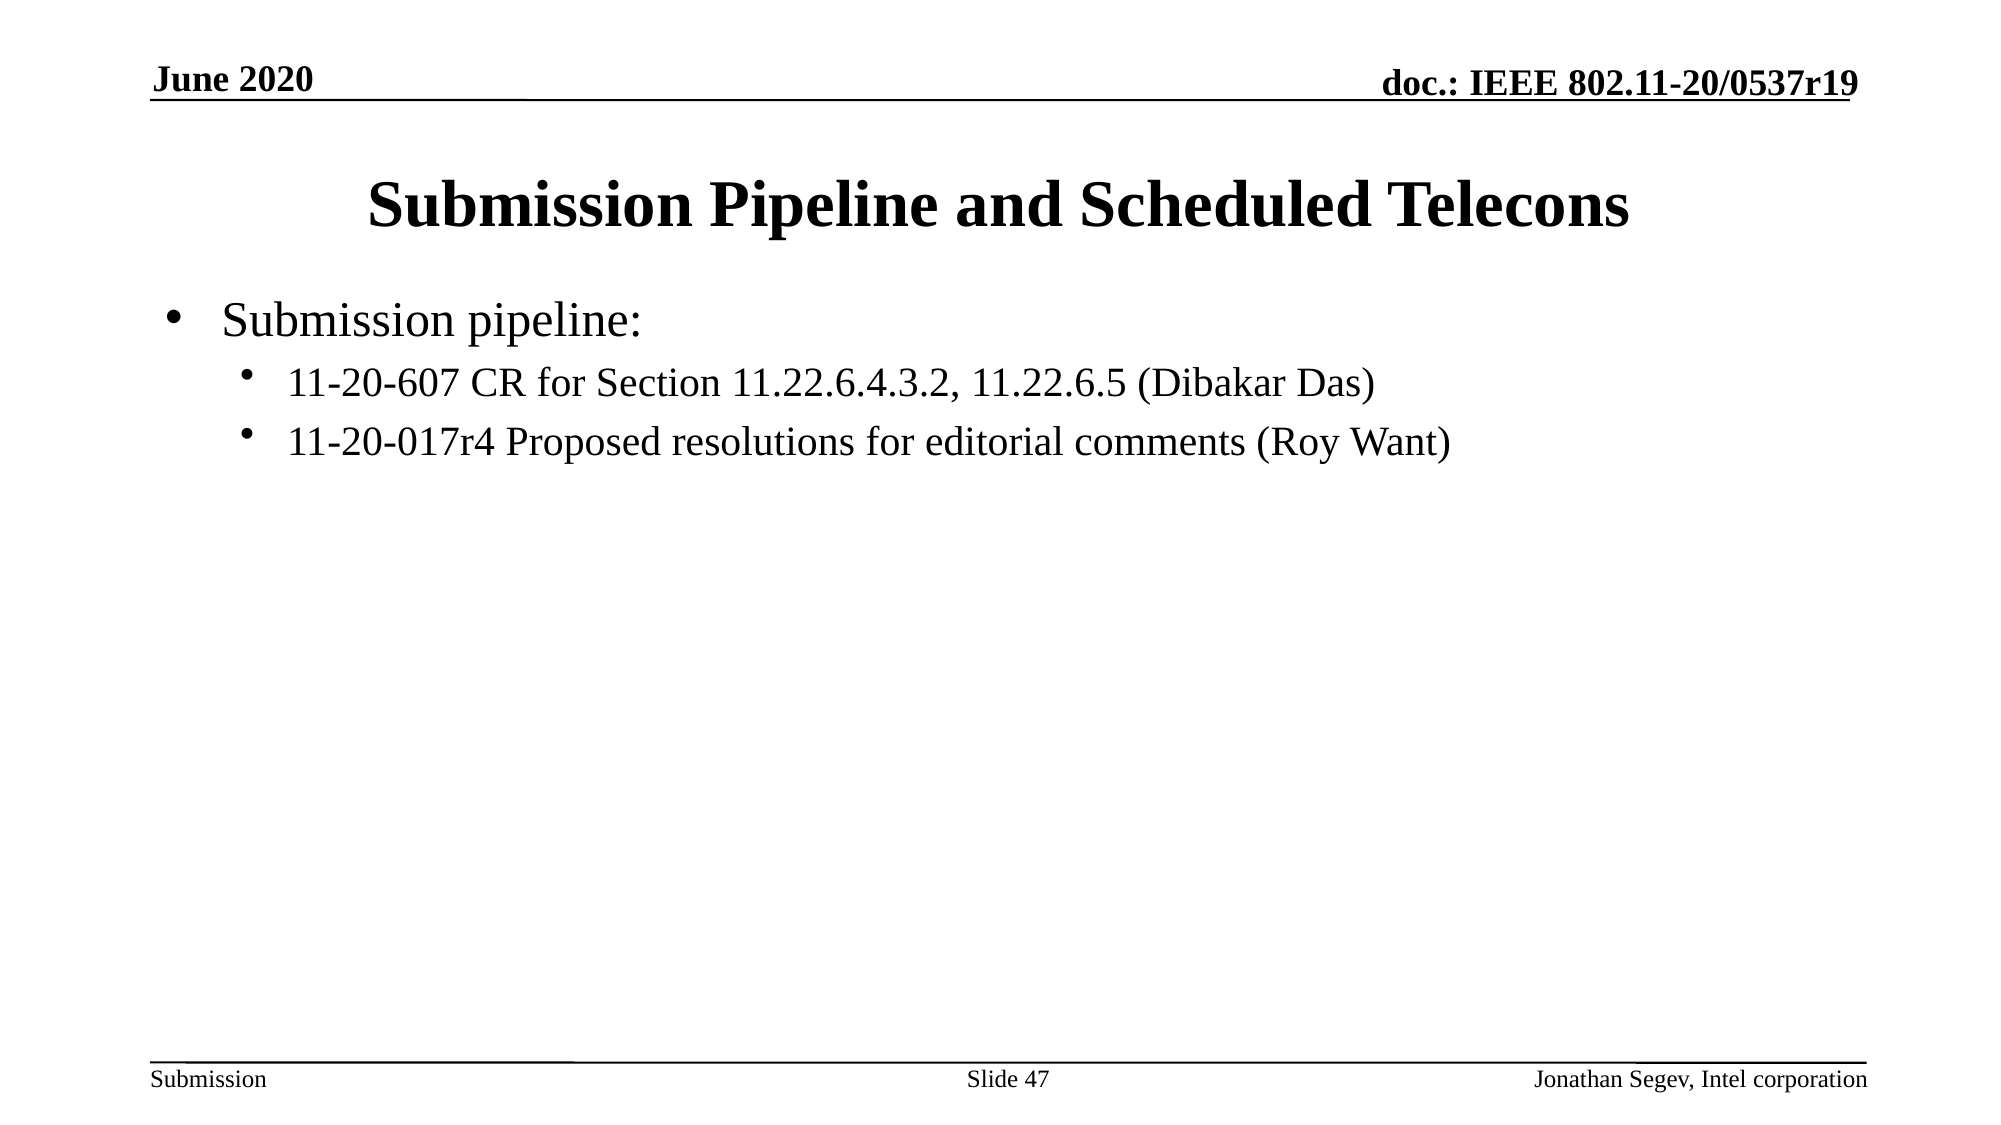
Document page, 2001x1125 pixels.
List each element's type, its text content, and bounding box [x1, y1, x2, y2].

footer Jonathan Segev, Intel corporation [1171, 1061, 1869, 1093]
list Submission pipeline: 11-20-607 CR for Section 11.22.6.4.3.2, 11.22.6.5 (Dibakar Das) 11-20-017r4 Proposed resolutions for editorial comments (Roy Want) [149, 278, 1850, 670]
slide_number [152, 54, 563, 100]
title Submission Pipeline and Scheduled Telecons [149, 112, 1850, 278]
slide_number Slide 47 [950, 1061, 1067, 1123]
